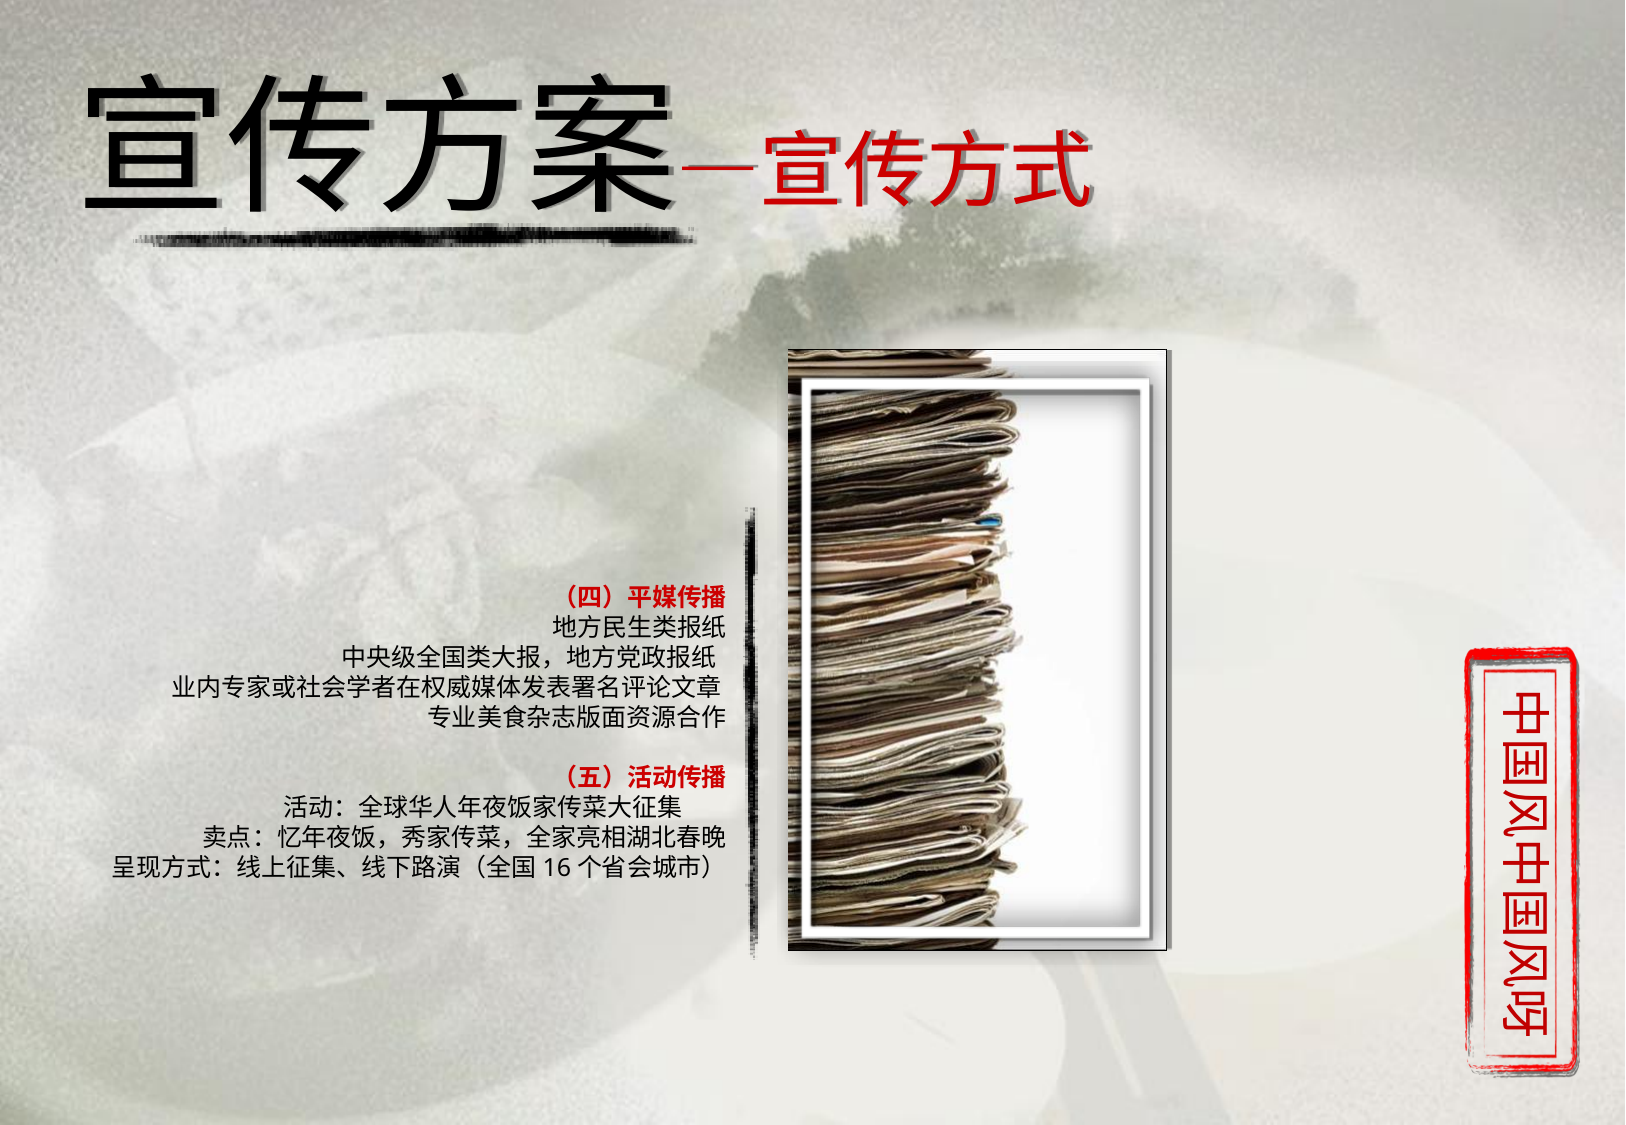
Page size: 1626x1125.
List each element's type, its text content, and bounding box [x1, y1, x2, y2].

picture [0, 0, 1625, 1125]
list （四）平媒传播 地方民生类报纸 中央级全国类大报，地方党政报纸 业内专家或社会学者在权威媒体发表署名评论文章 专业美食杂志版面资源合作 （五）活动传播 活动：全球华人年夜饭家传菜大征集 卖点：忆年夜饭，秀家传菜，全家亮相湖北春晚 呈现方式：线上征集、线下路演（全国16个省会城市） [68, 574, 742, 988]
text_box 宣传方案—宣传方式 [61, 42, 1108, 238]
